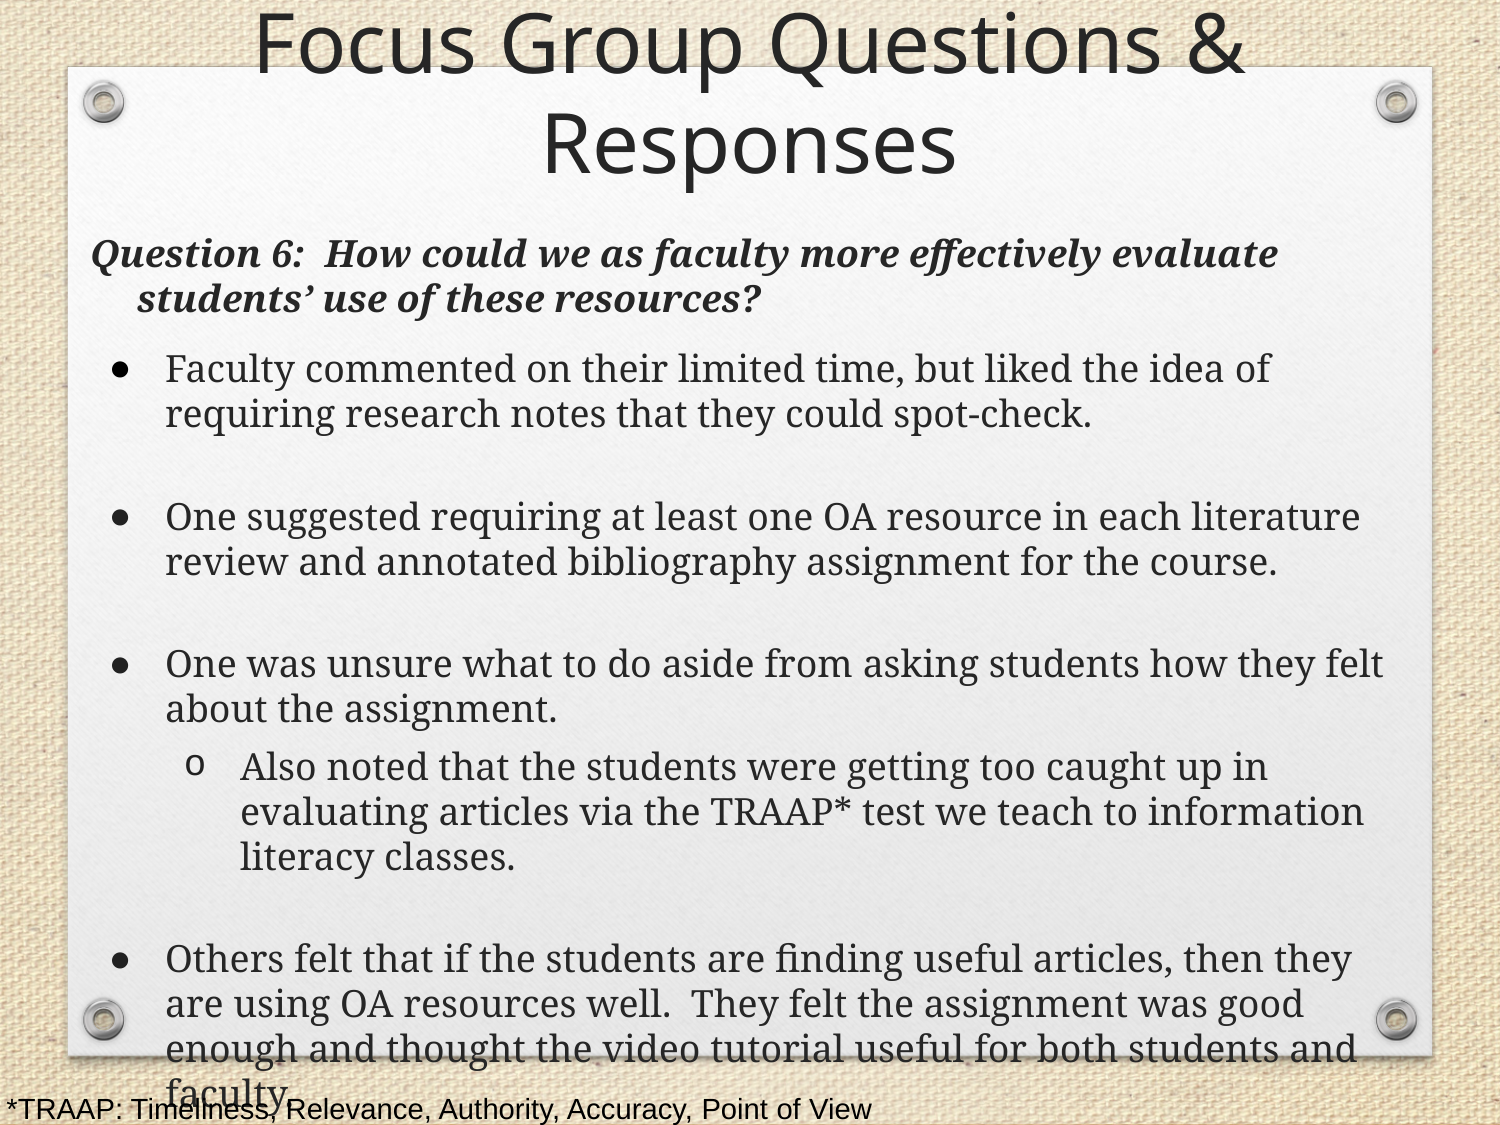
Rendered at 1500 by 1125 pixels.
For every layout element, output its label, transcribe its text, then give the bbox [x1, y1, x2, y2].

text_box *TRAAP: Timeliness, Relevance, Authority, Accuracy, Point of View [0, 1075, 1191, 1113]
title Focus Group Questions & Responses [75, 17, 1425, 206]
list Question 6: How could we as faculty more effectively evaluate students’ use of these resources? Faculty commented on their limited time, but liked the idea of requiring research notes that they could spot-check. One suggested requiring at least one OA resource in each literature review and annotated bibliography assignment for the course. One was unsure what to do aside from asking students how they felt about the assignment. Also noted that the students were getting too caught up in evaluating articles via the TRAAP* test we teach to information literacy classes. Others felt that if the students are finding useful articles, then they are using OA resources well. They felt the assignment was good enough and thought the video tutorial useful for both students and faculty. [75, 215, 1425, 1031]
picture [0, 0, 1500, 1125]
